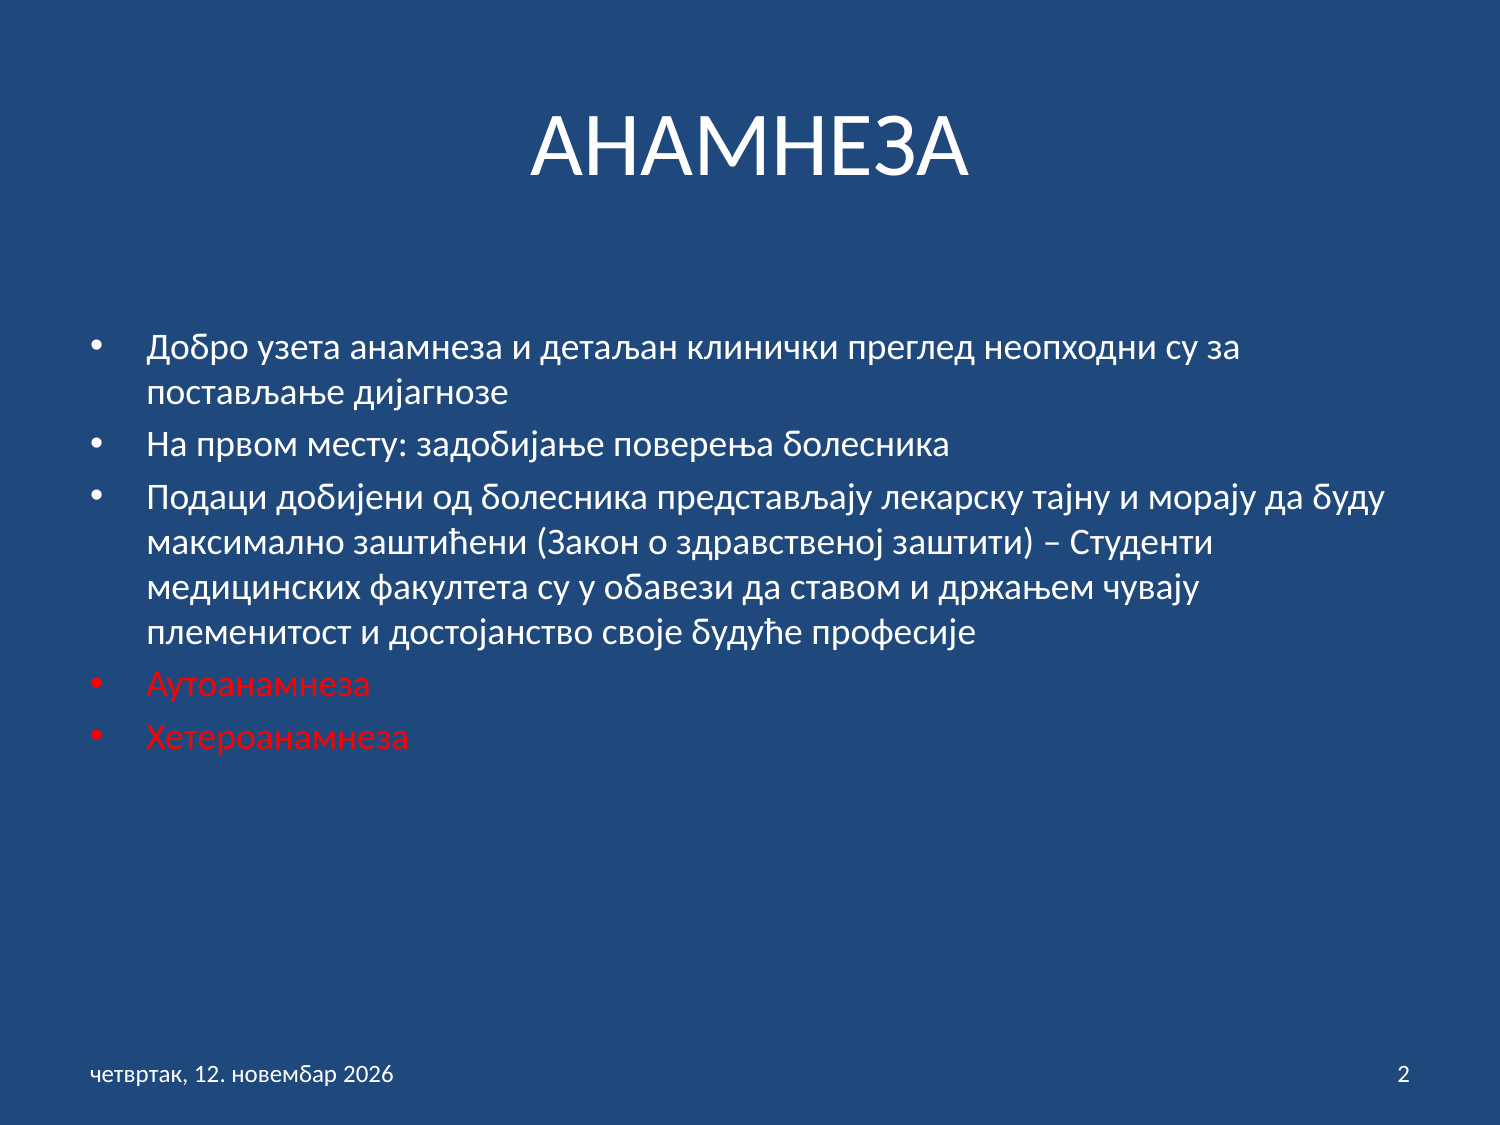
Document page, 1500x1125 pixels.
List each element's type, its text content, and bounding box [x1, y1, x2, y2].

list Добро узета анамнеза и детаљан клинички преглед неопходни су за постављање дијагнозе На првом месту: задобијање поверења болесника Подаци добијени од болесника представљају лекарску тајну и морају да буду максимално заштићени (Закон о здравственој заштити) – Студенти медицинских факултета су у обавези да ставом и држањем чувају племенитост и достојанство своје будуће професије Аутоанамнеза Хетероанамнеза [75, 314, 1425, 1005]
slide_number 2 [1074, 1042, 1425, 1103]
title АНАМНЕЗА [75, 45, 1425, 233]
slide_number среда, 22. септембар 2021 [75, 1042, 425, 1103]
